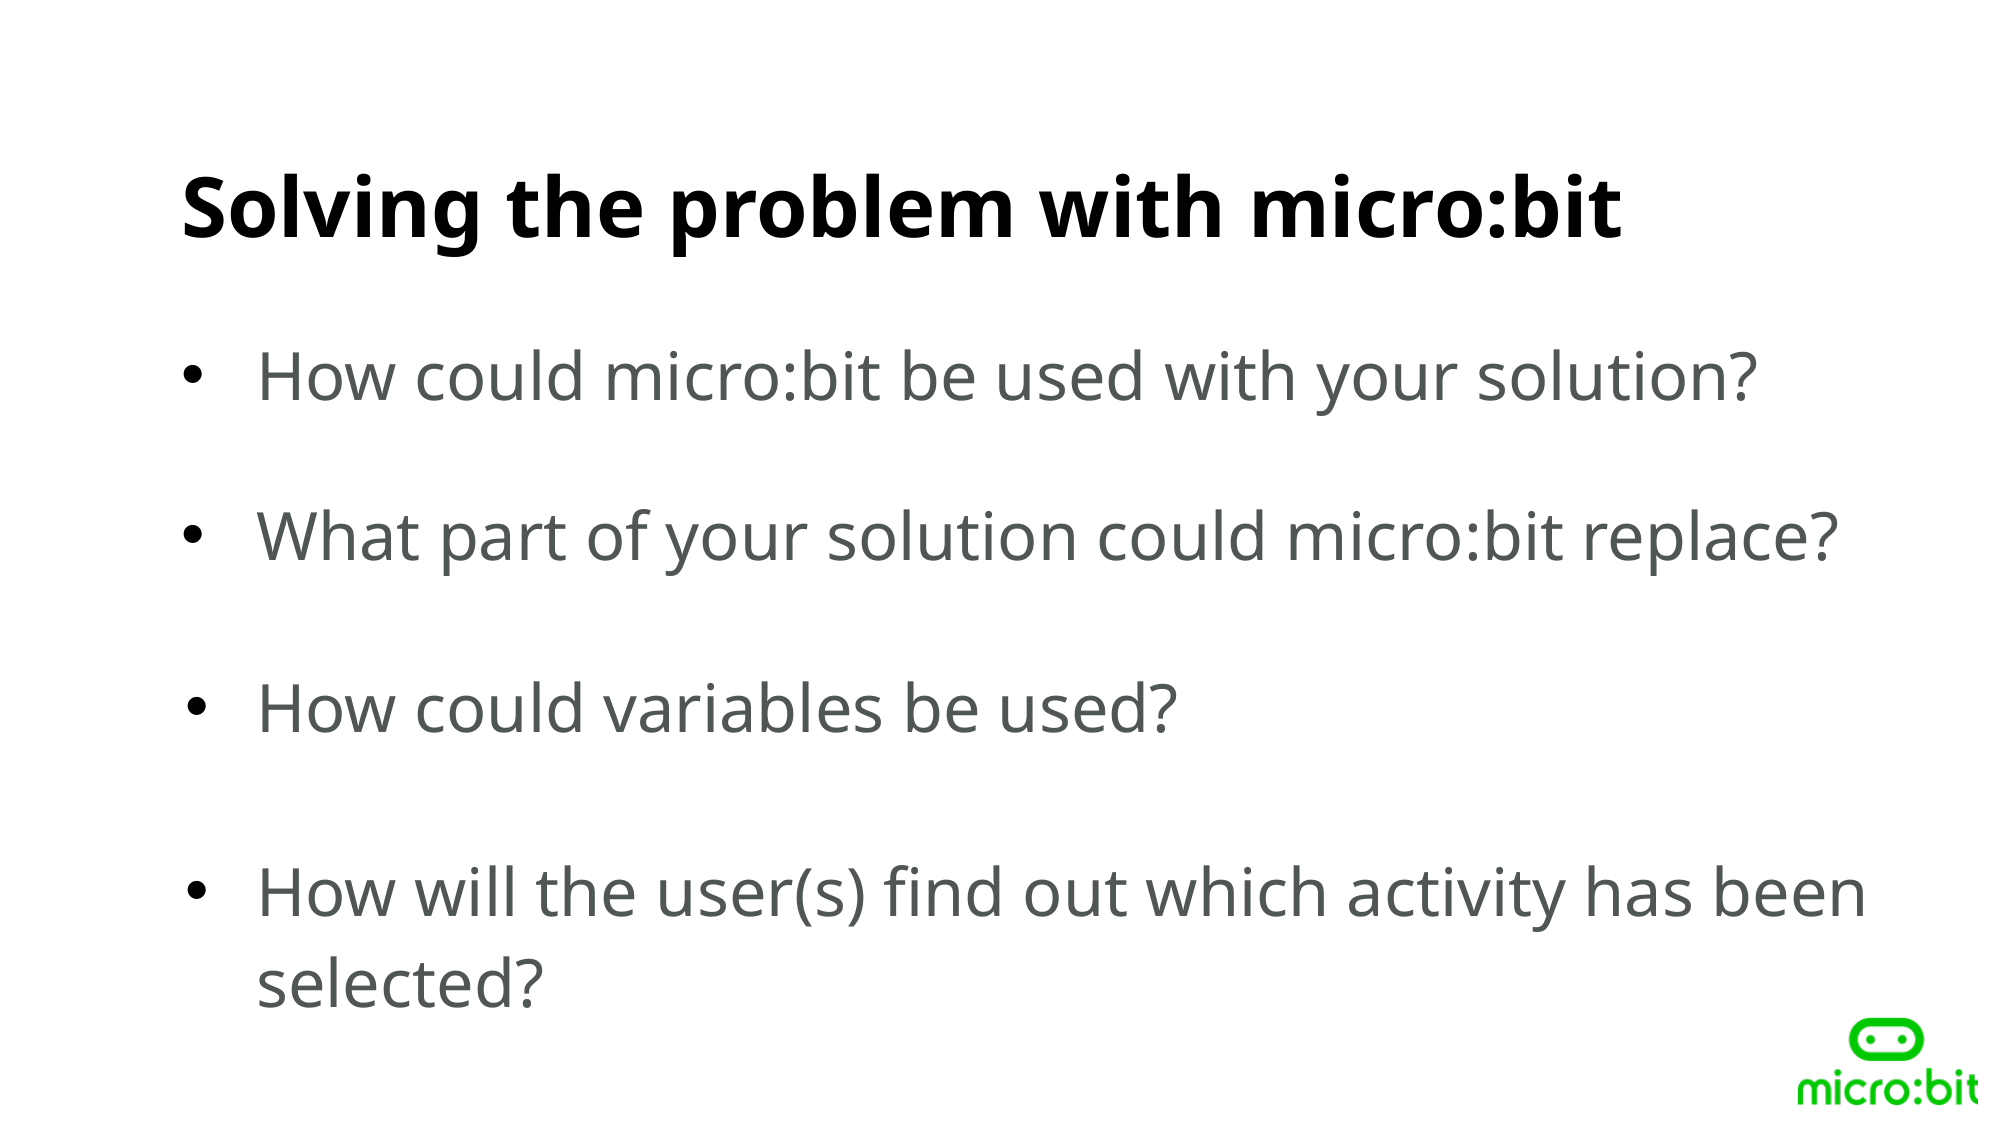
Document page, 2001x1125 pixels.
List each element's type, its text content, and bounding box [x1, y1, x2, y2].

text_box Solving the problem with micro:bit How could micro:bit be used with your solution? What part of your solution could micro:bit replace? How could variables be used? How will the user(s) find out which activity has been selected? [166, 60, 1918, 884]
picture [1797, 1017, 1978, 1106]
